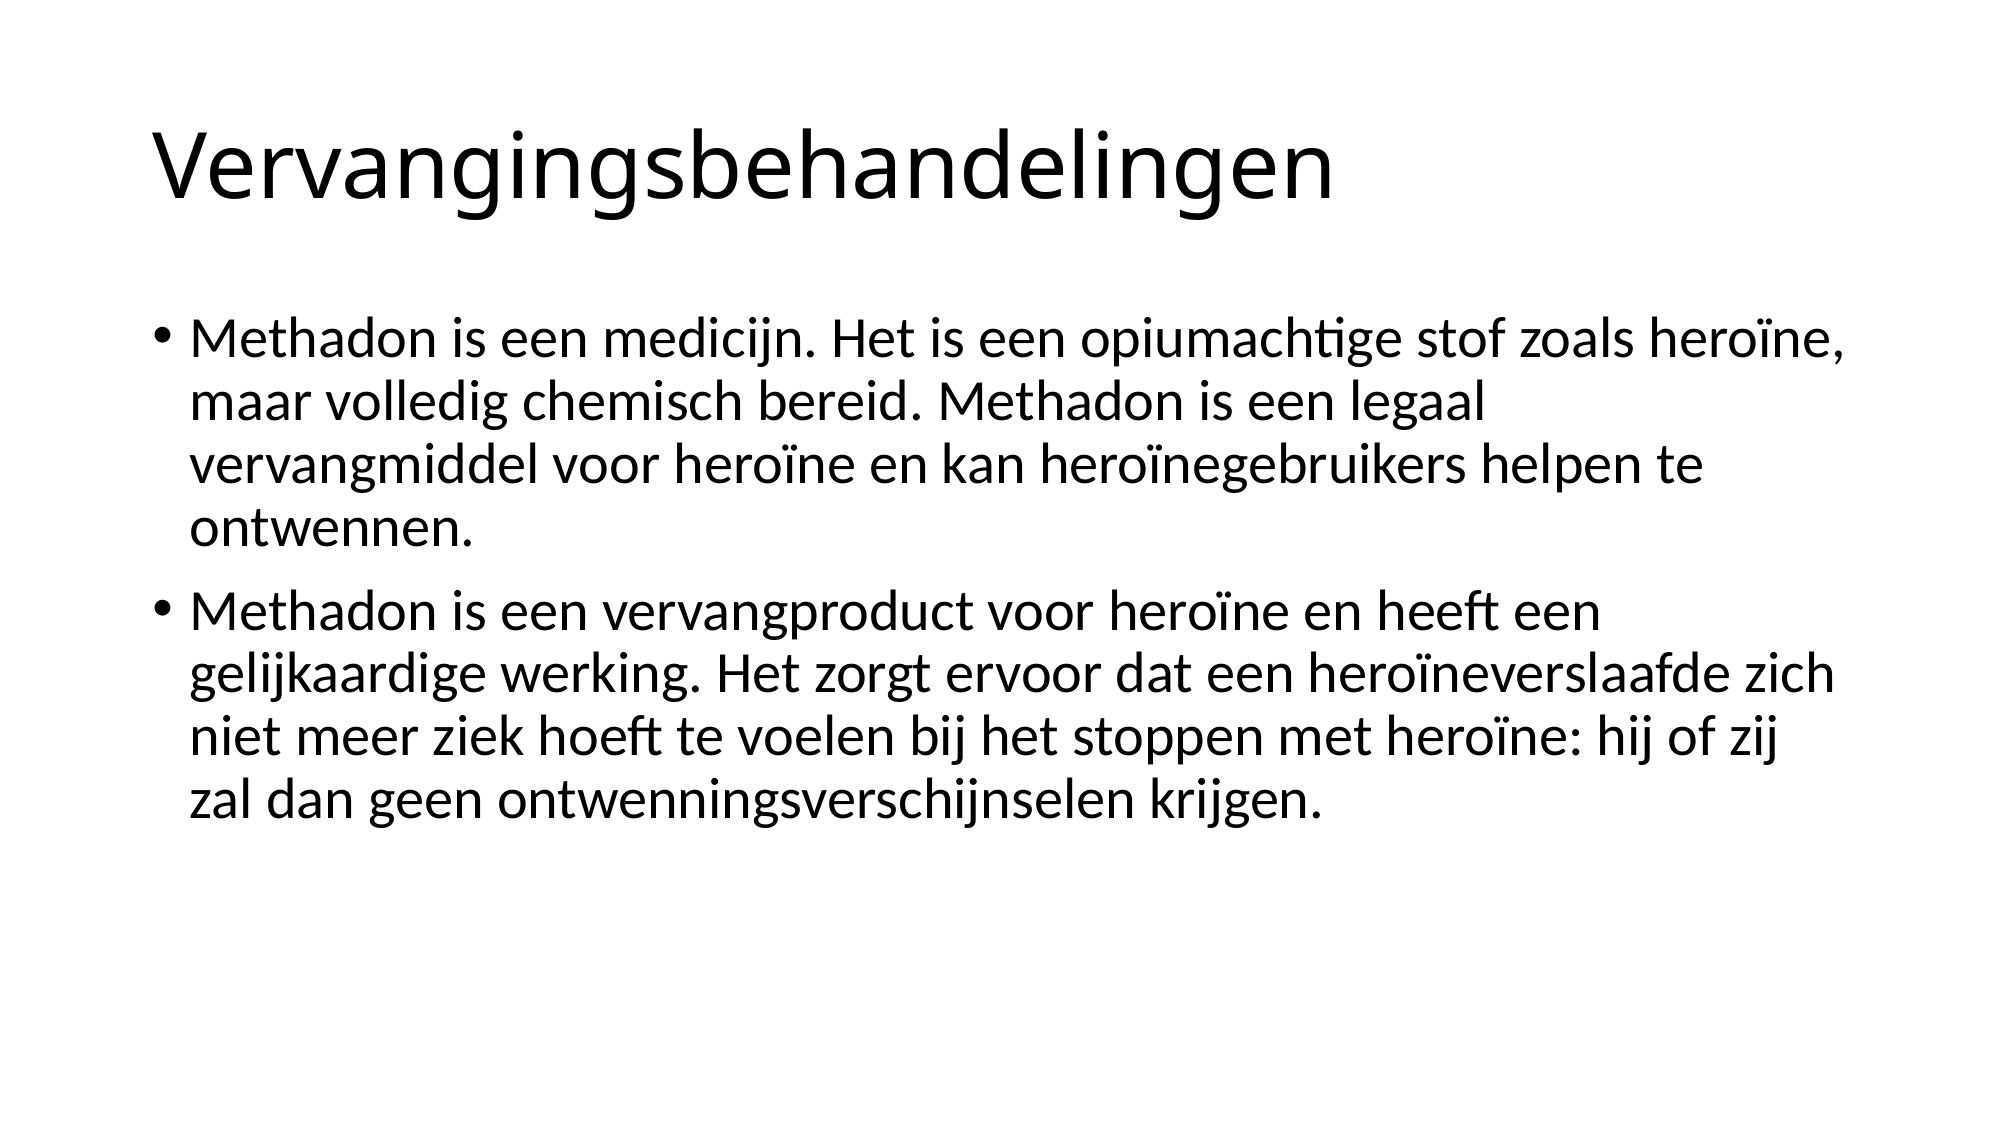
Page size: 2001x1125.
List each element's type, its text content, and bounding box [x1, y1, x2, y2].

title Vervangingsbehandelingen [137, 59, 1863, 278]
list Methadon is een medicijn. Het is een opiumachtige stof zoals heroïne, maar volledig chemisch bereid. Methadon is een legaal vervangmiddel voor heroïne en kan heroïnegebruikers helpen te ontwennen. Methadon is een vervangproduct voor heroïne en heeft een gelijkaardige werking. Het zorgt ervoor dat een heroïneverslaafde zich niet meer ziek hoeft te voelen bij het stoppen met heroïne: hij of zij zal dan geen ontwenningsverschijnselen krijgen. [137, 299, 1863, 1014]
